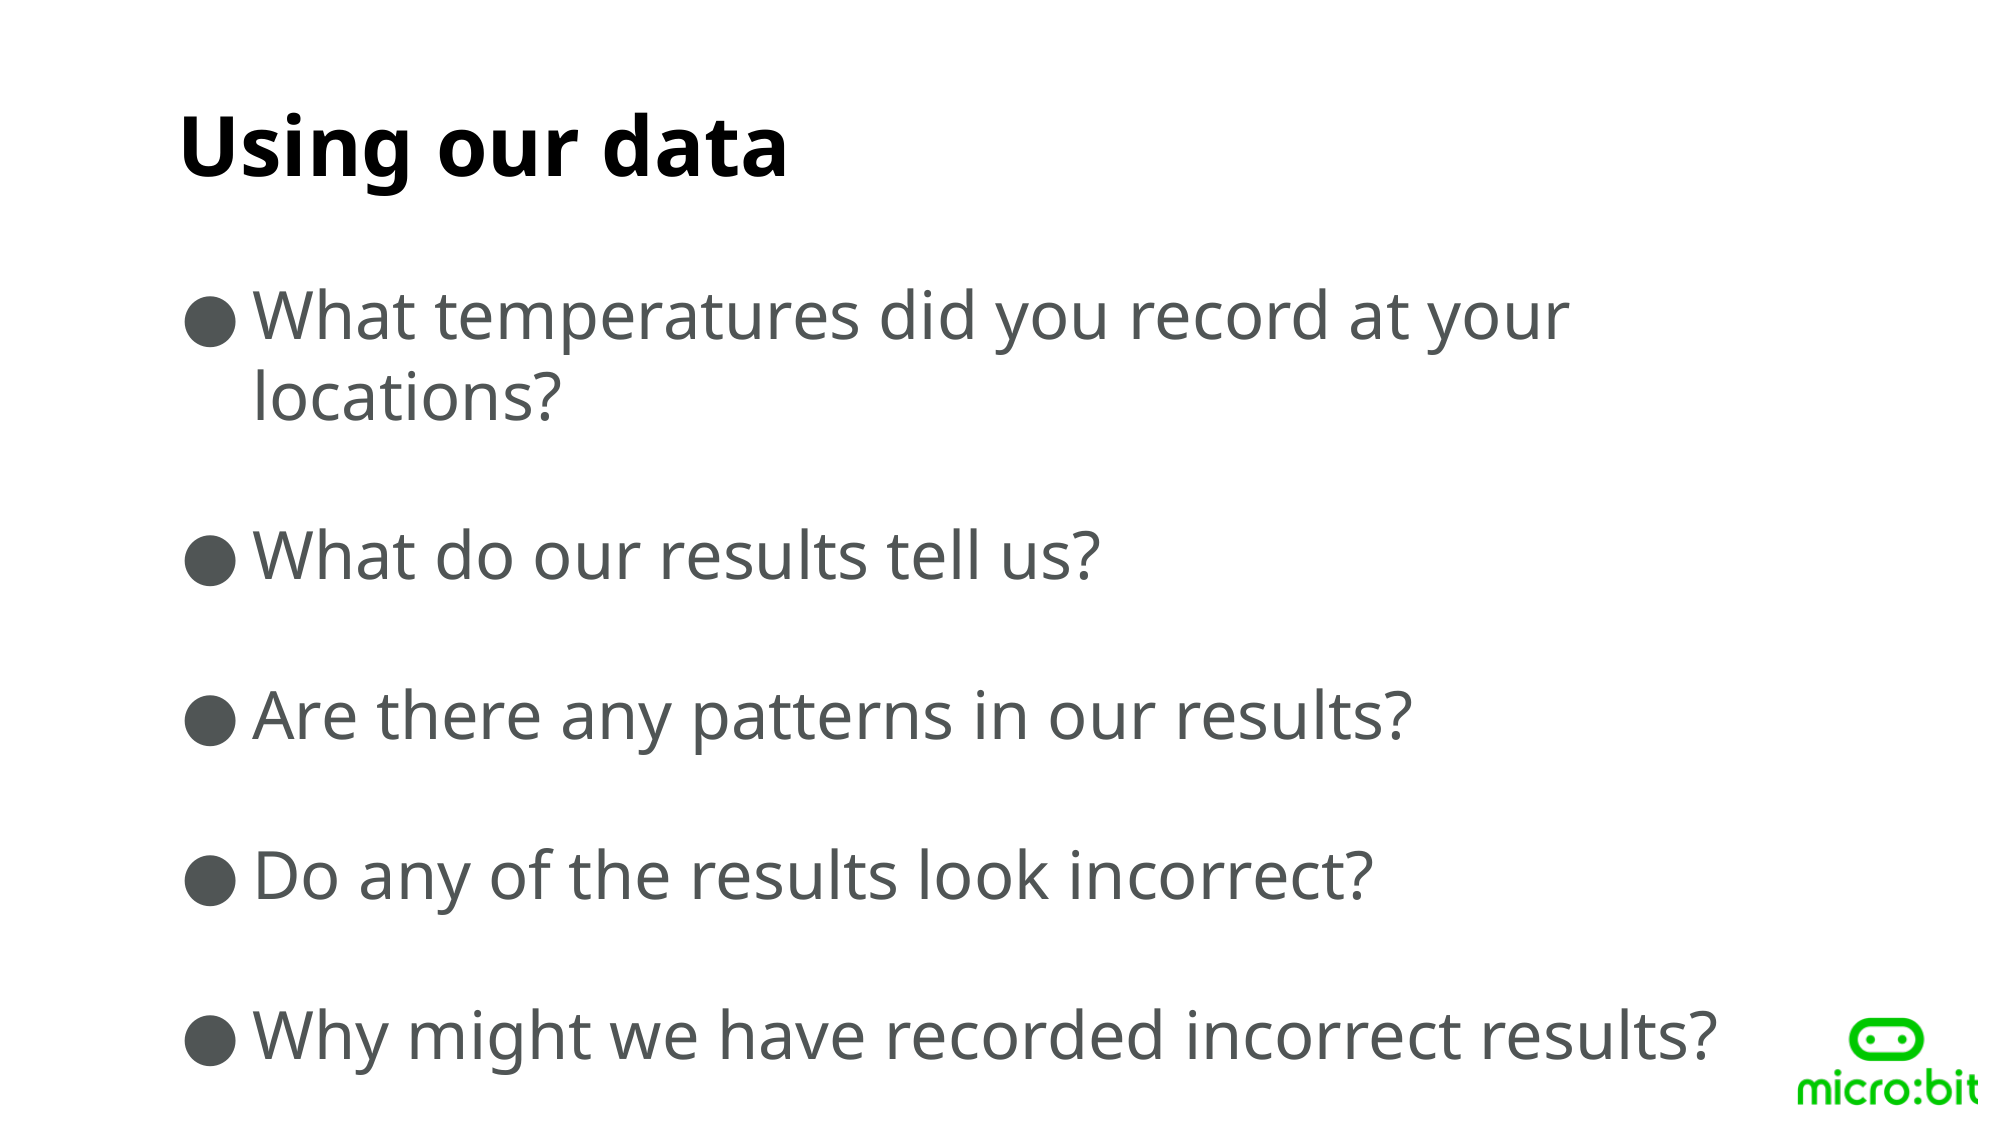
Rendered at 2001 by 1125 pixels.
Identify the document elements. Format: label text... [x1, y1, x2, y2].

picture [1797, 1017, 1978, 1106]
text_box Using our data What temperatures did you record at your locations? What do our results tell us? Are there any patterns in our results? Do any of the results look incorrect? Why might we have recorded incorrect results? [162, 0, 1914, 823]
